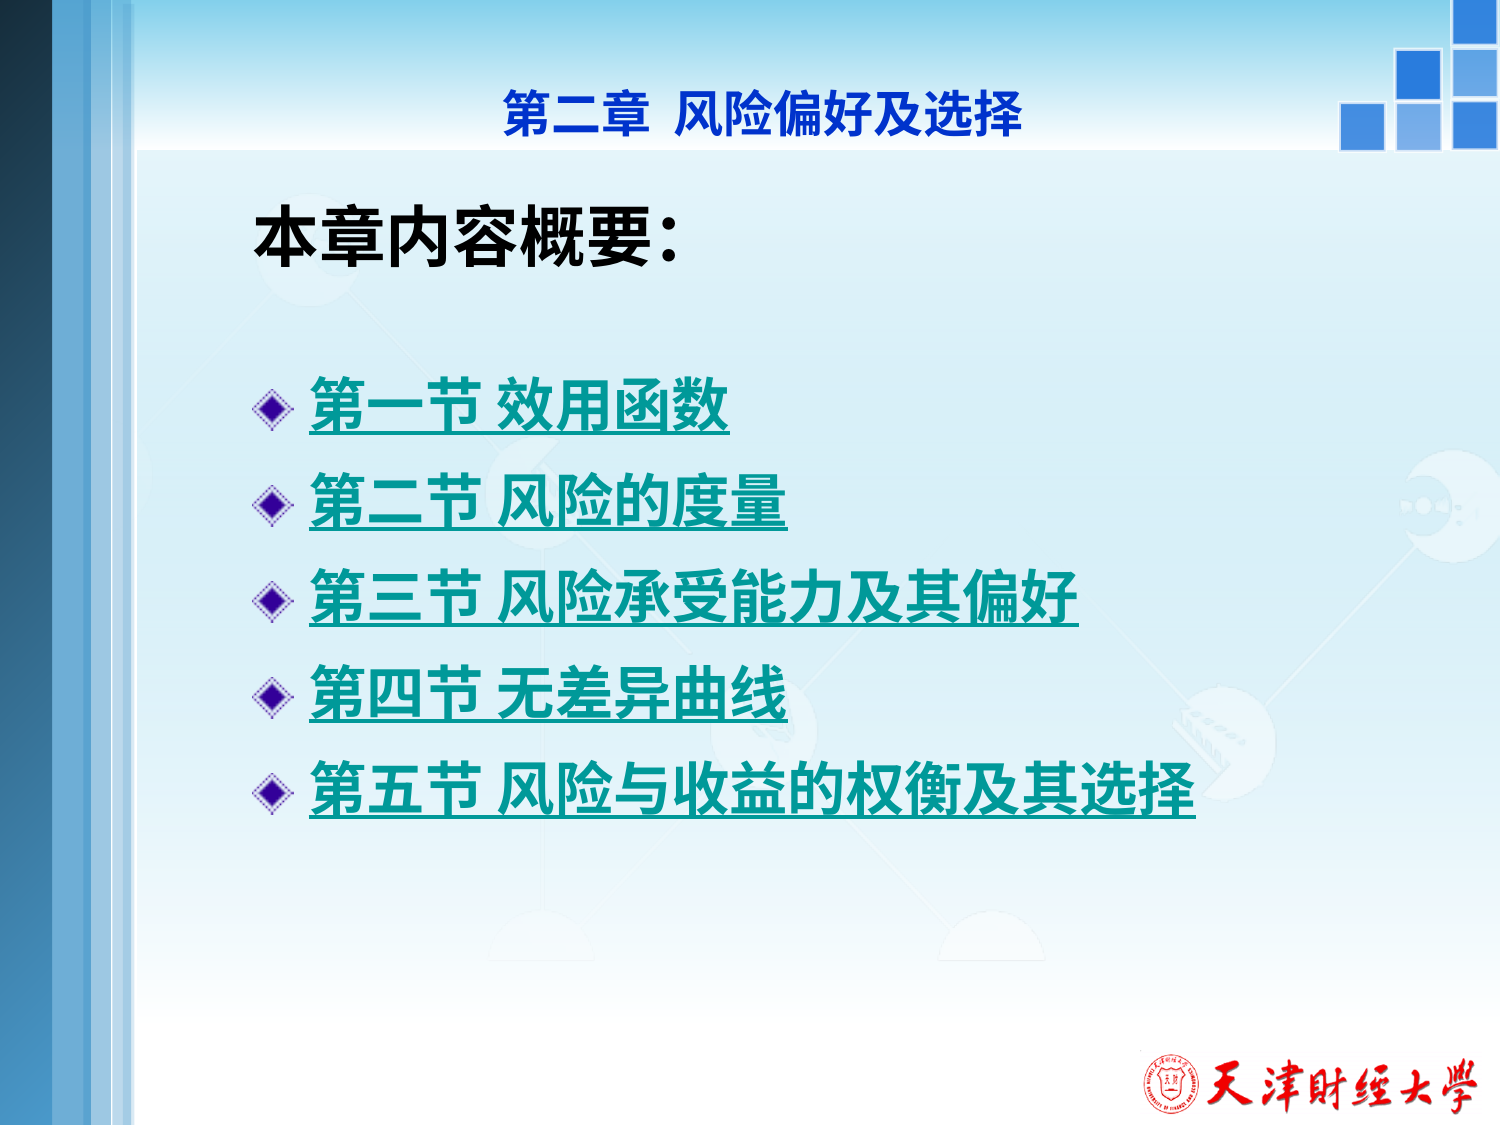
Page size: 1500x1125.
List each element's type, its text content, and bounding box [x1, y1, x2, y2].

list 本章内容概要： 第一节 效用函数 第二节 风险的度量 第三节 风险承受能力及其偏好 第四节 无差异曲线 第五节 风险与收益的权衡及其选择 [237, 187, 1500, 1063]
picture [252, 581, 294, 623]
picture [252, 389, 294, 431]
picture [252, 677, 294, 719]
text_box 第二章 风险偏好及选择 [137, 74, 1388, 150]
picture [1131, 1063, 1500, 1119]
picture [252, 773, 294, 815]
picture [252, 485, 294, 527]
picture [132, 150, 1500, 965]
